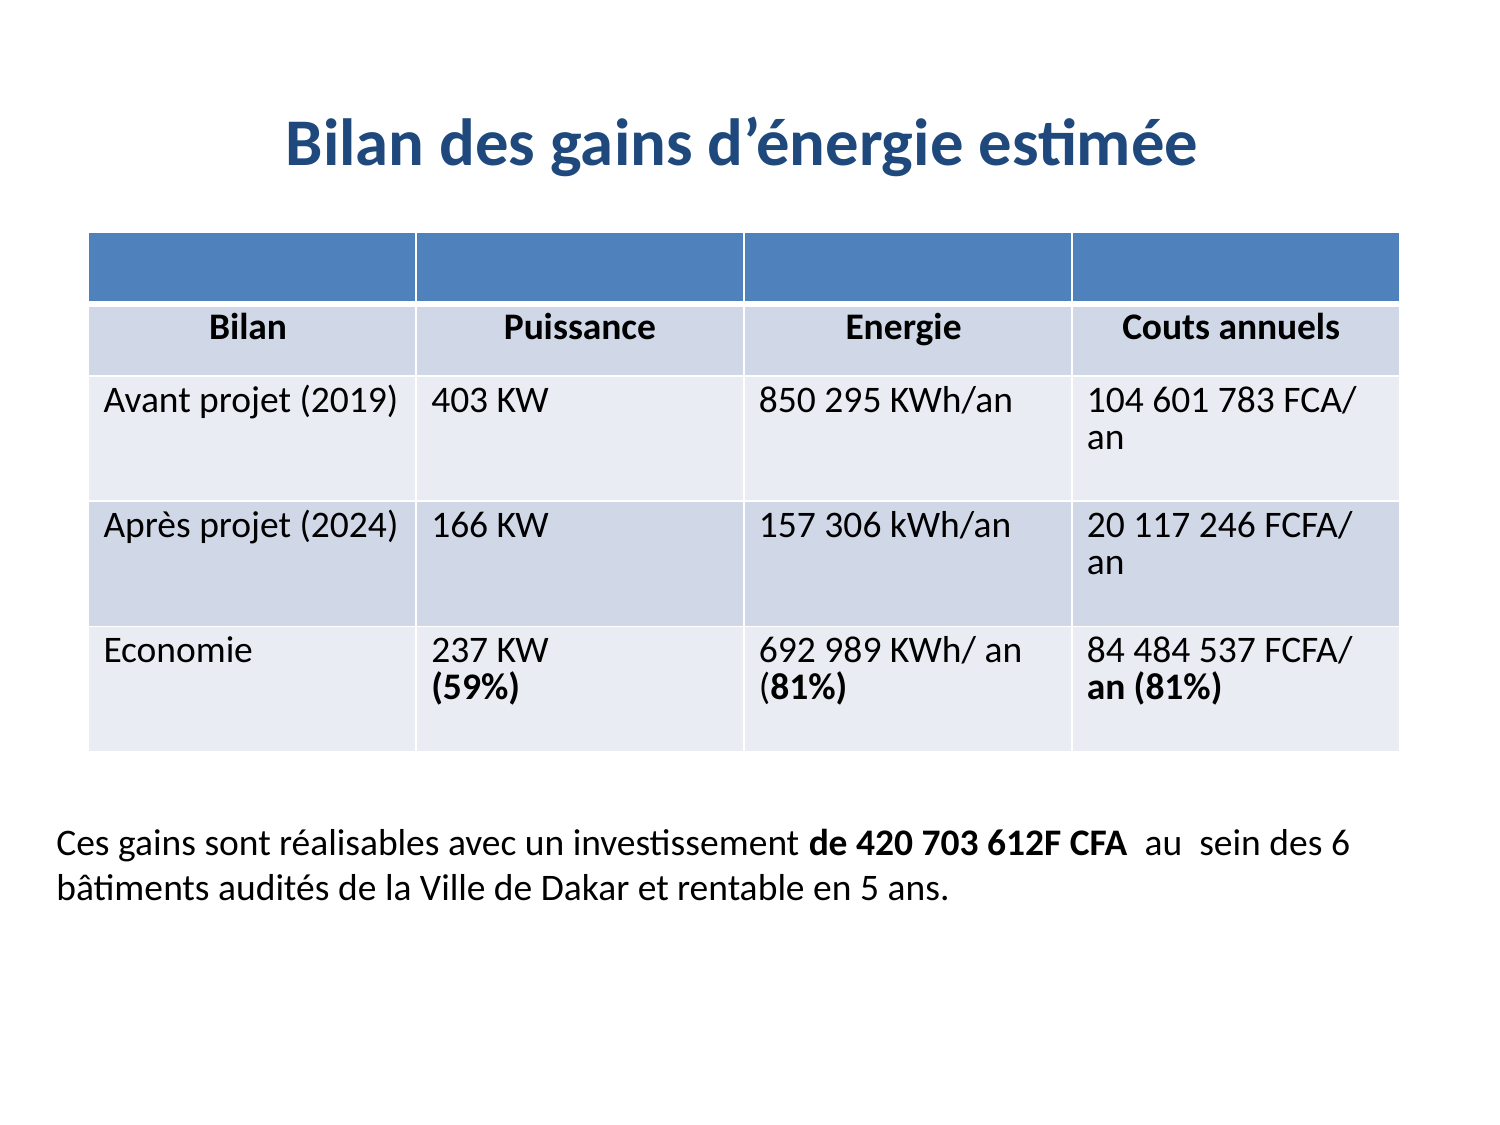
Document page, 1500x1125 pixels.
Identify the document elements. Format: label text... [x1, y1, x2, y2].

table_cell Avant projet (2019) [89, 377, 415, 500]
table_cell 166 KW [417, 502, 743, 626]
text_box Ces gains sont réalisables avec un investissement de 420 703 612F CFA au sein des 6 bâtiments audités de la Ville de Dakar et rentable en 5 ans. [41, 810, 1425, 916]
table_cell Couts annuels [1073, 307, 1399, 375]
table_cell Après projet (2024) [89, 502, 415, 626]
table_cell 692 989 KWh/ an (81%) [745, 627, 1071, 751]
table_cell Bilan [89, 307, 415, 375]
table_header [417, 233, 743, 301]
table_cell 403 KW [417, 377, 743, 500]
title Bilan des gains d’énergie estimée [75, 45, 1425, 233]
table_header [89, 233, 415, 301]
table_cell 157 306 kWh/an [745, 502, 1071, 626]
table_cell Economie [89, 627, 415, 751]
table_header [1073, 233, 1399, 301]
table_cell Puissance [417, 307, 743, 375]
table_cell 20 117 246 FCFA/ an [1073, 502, 1399, 626]
table_cell 850 295 KWh/an [745, 377, 1071, 500]
table_cell 84 484 537 FCFA/ an (81%) [1073, 627, 1399, 751]
table_header [745, 233, 1071, 301]
table_cell Energie [745, 307, 1071, 375]
table_cell 104 601 783 FCA/ an [1073, 377, 1399, 500]
table_cell 237 KW (59%) [417, 627, 743, 751]
